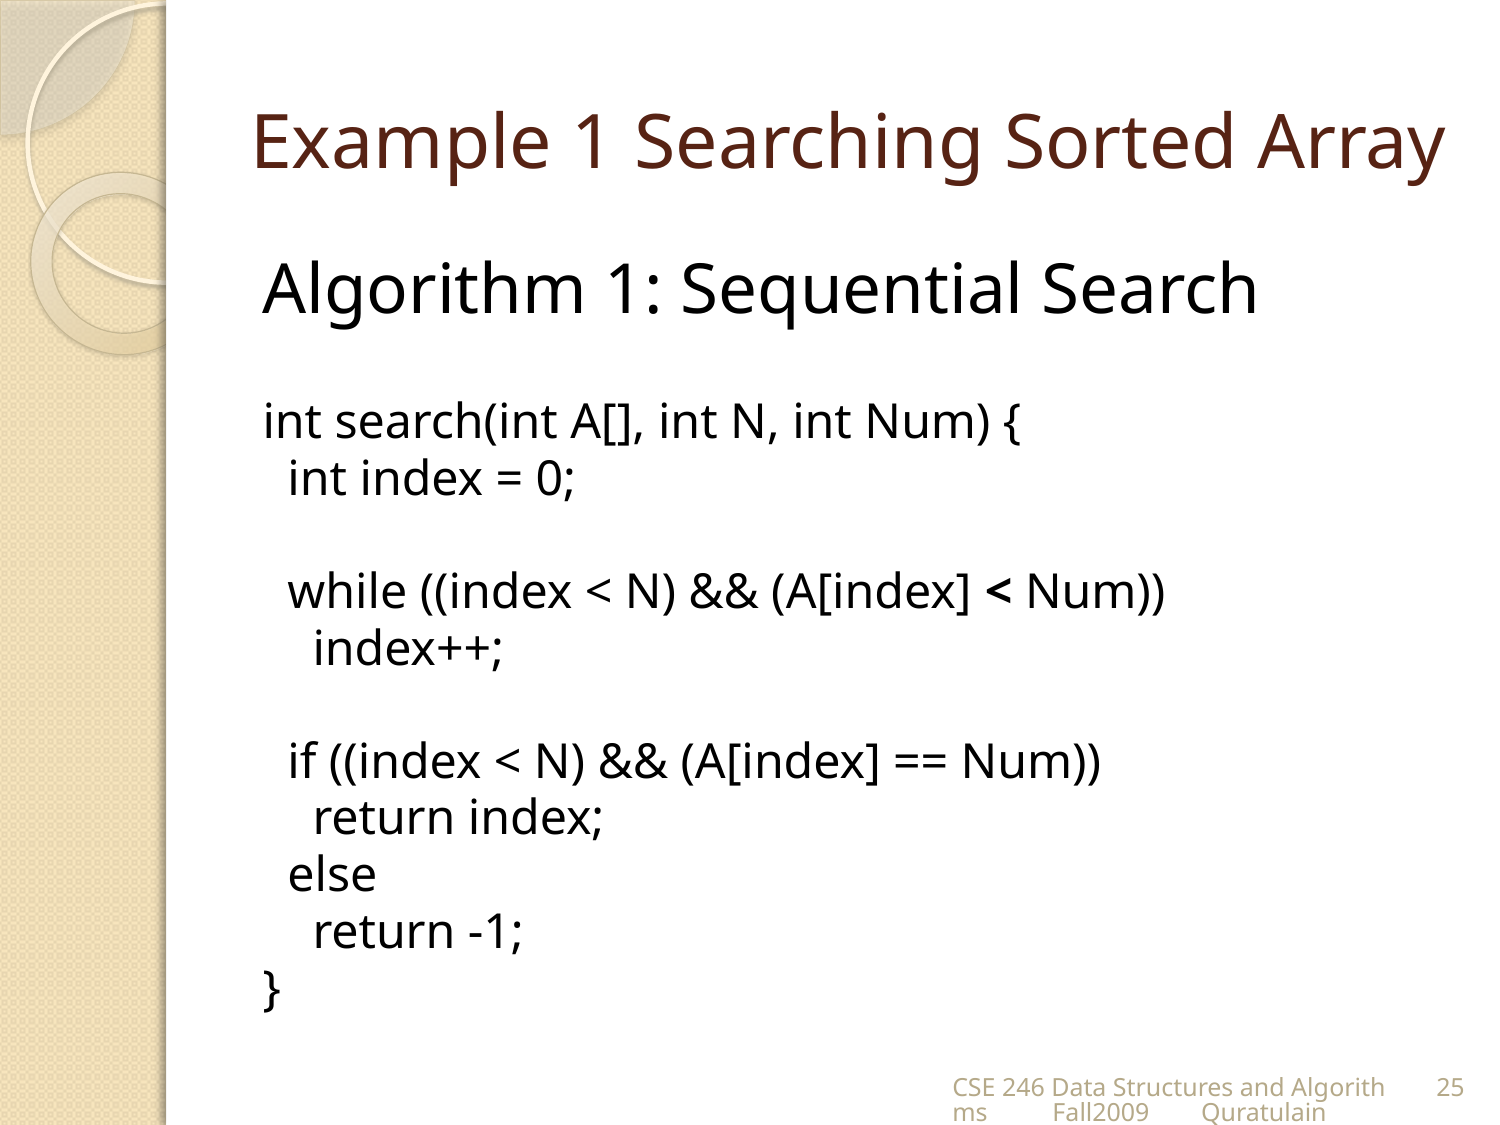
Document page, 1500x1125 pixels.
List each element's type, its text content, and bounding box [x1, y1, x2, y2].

footer CSE 246 Data Structures and Algorithms Fall2009 Quratulain [937, 1034, 1413, 1113]
list Algorithm 1: Sequential Search int search(int A[], int N, int Num) { int index = 0; while ((index < N) && (A[index] < Num)) index++; if ((index < N) && (A[index] == Num)) return index; else return -1; } [235, 237, 1466, 1025]
title Example 1 Searching Sorted Array [235, 45, 1466, 233]
slide_number 25 [1413, 1034, 1488, 1113]
